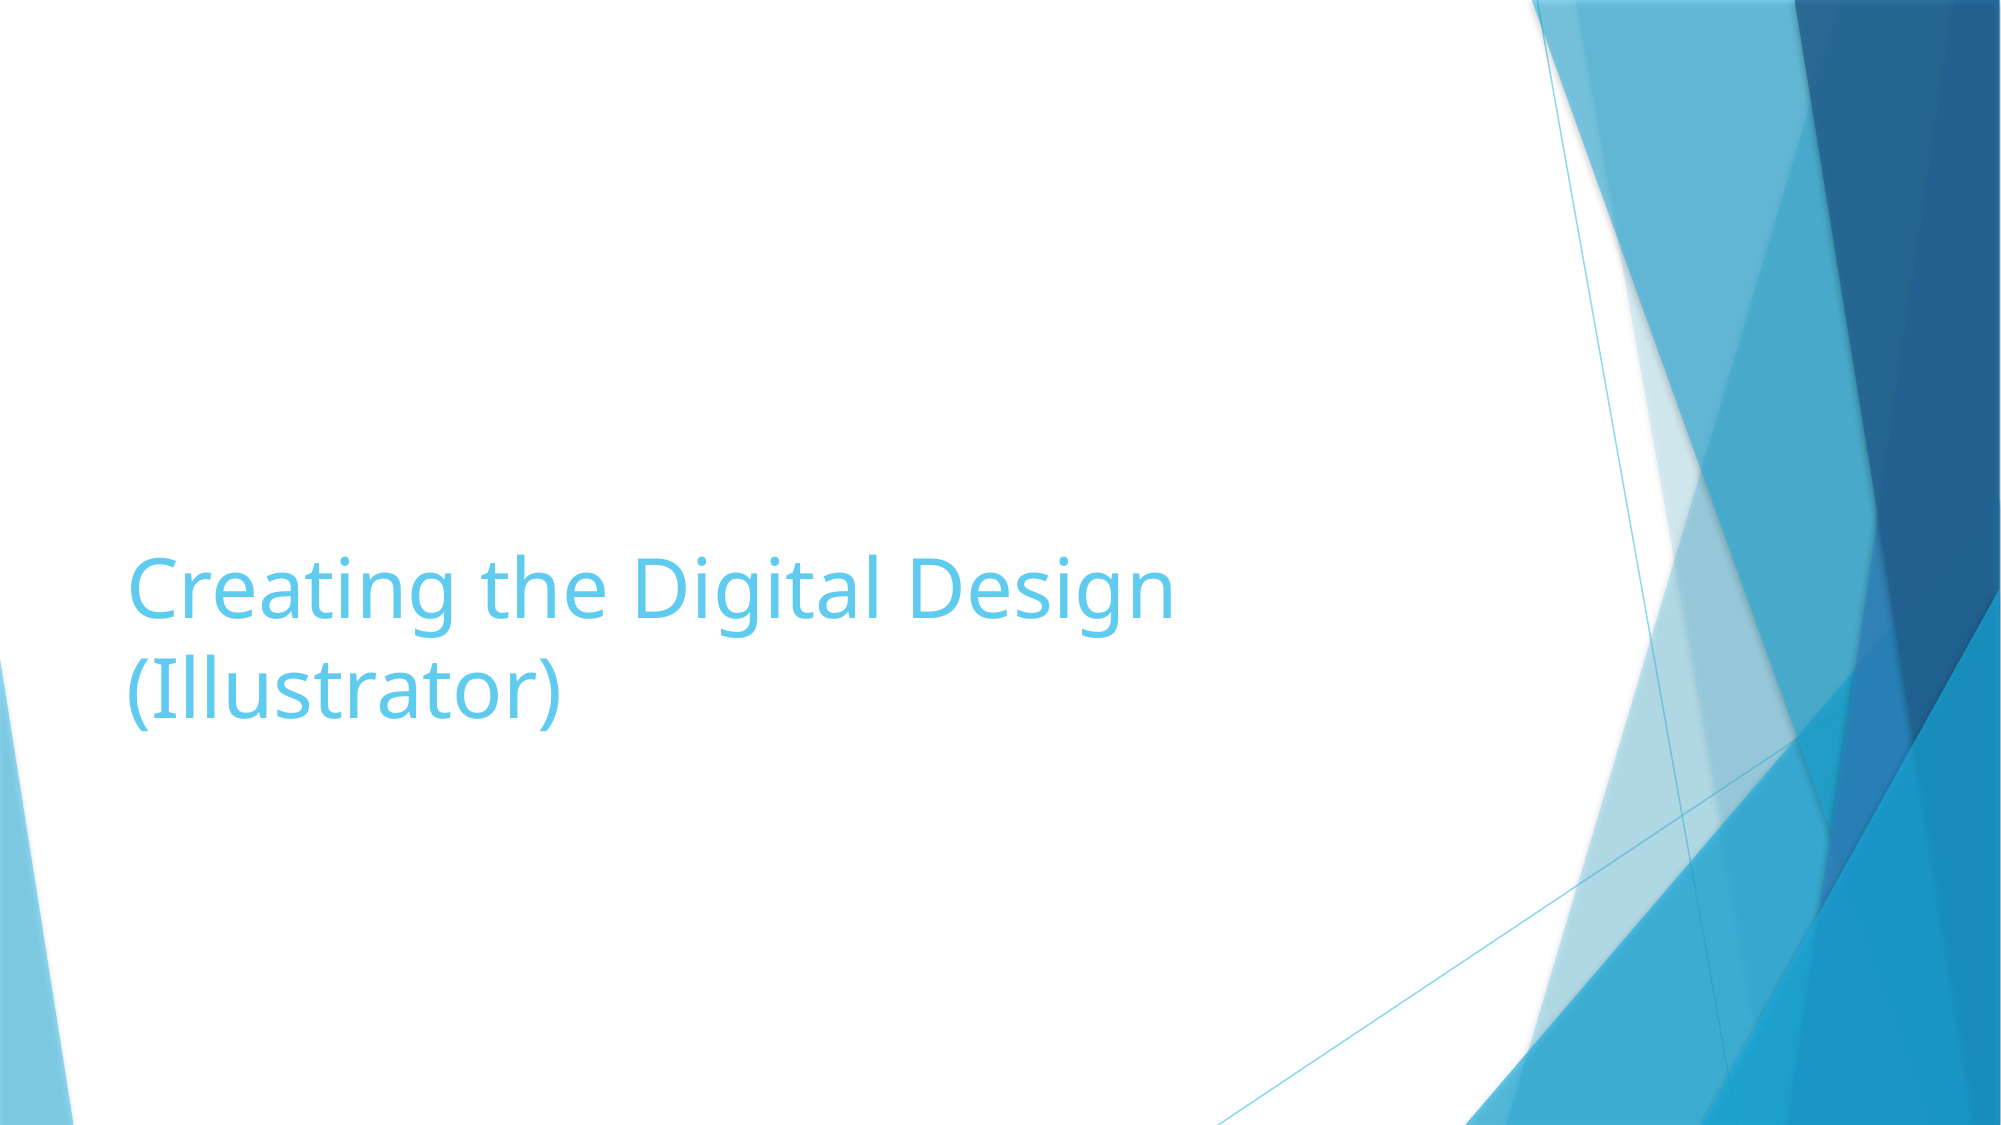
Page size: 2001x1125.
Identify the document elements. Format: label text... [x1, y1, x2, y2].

title Creating the Digital Design (Illustrator) [111, 443, 1522, 743]
